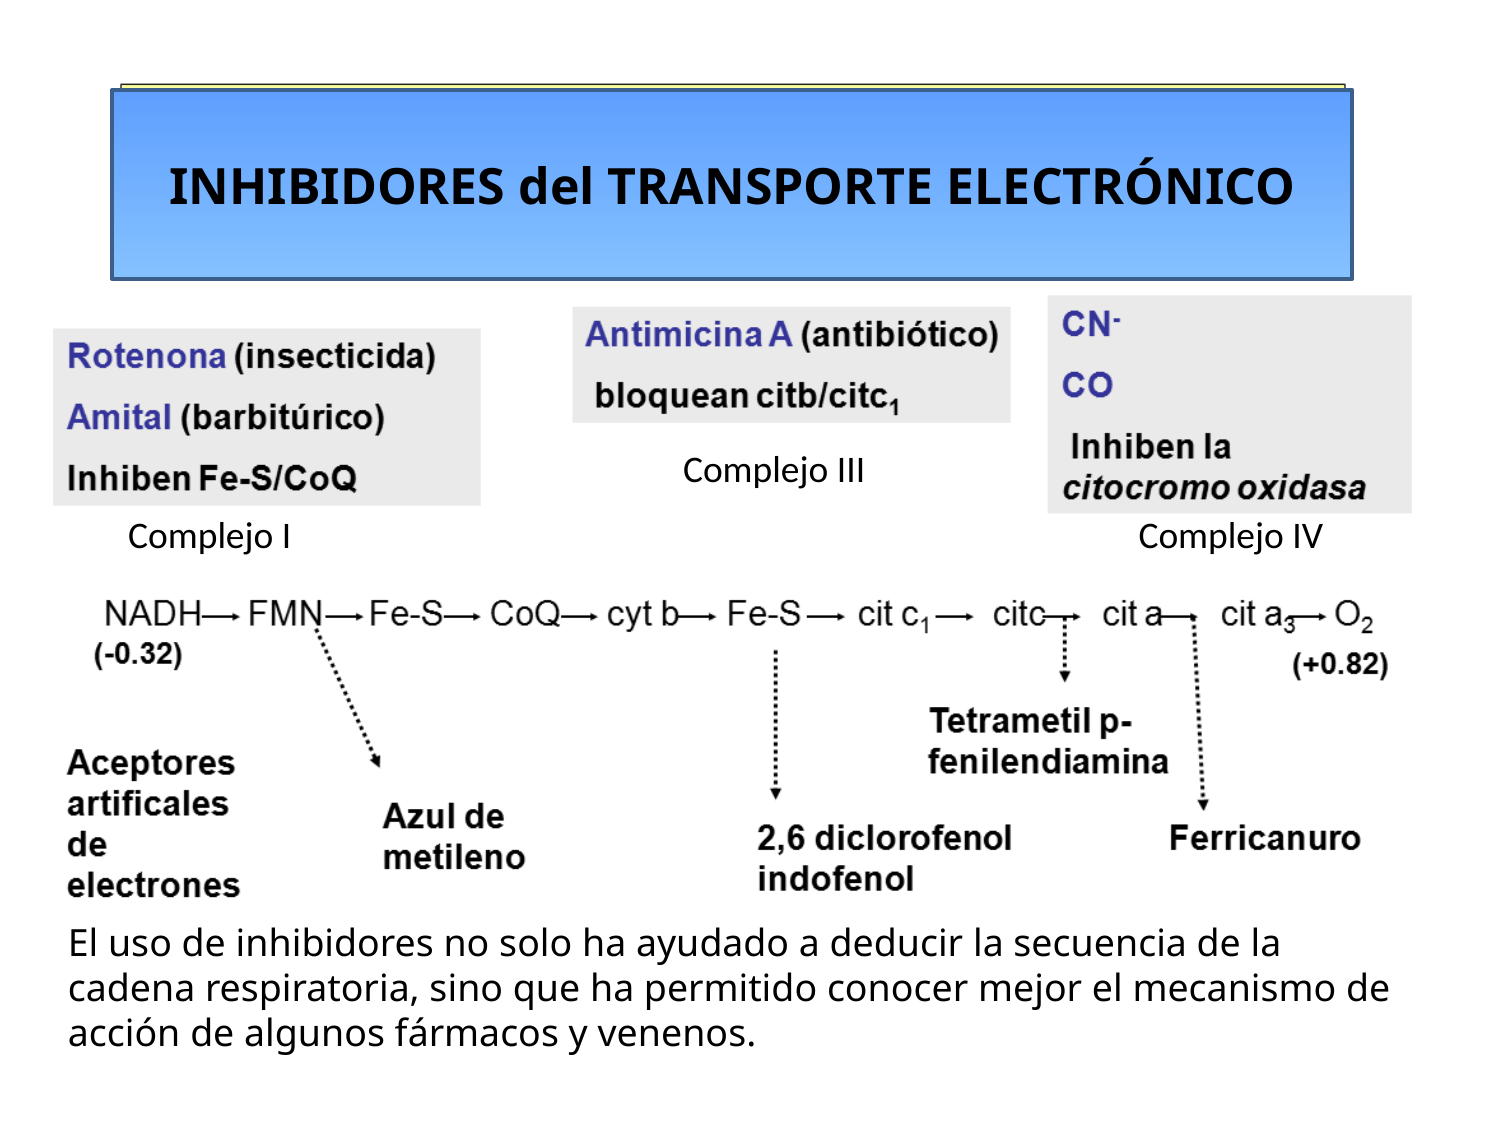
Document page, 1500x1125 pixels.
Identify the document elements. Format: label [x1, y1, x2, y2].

picture [52, 43, 1412, 1063]
